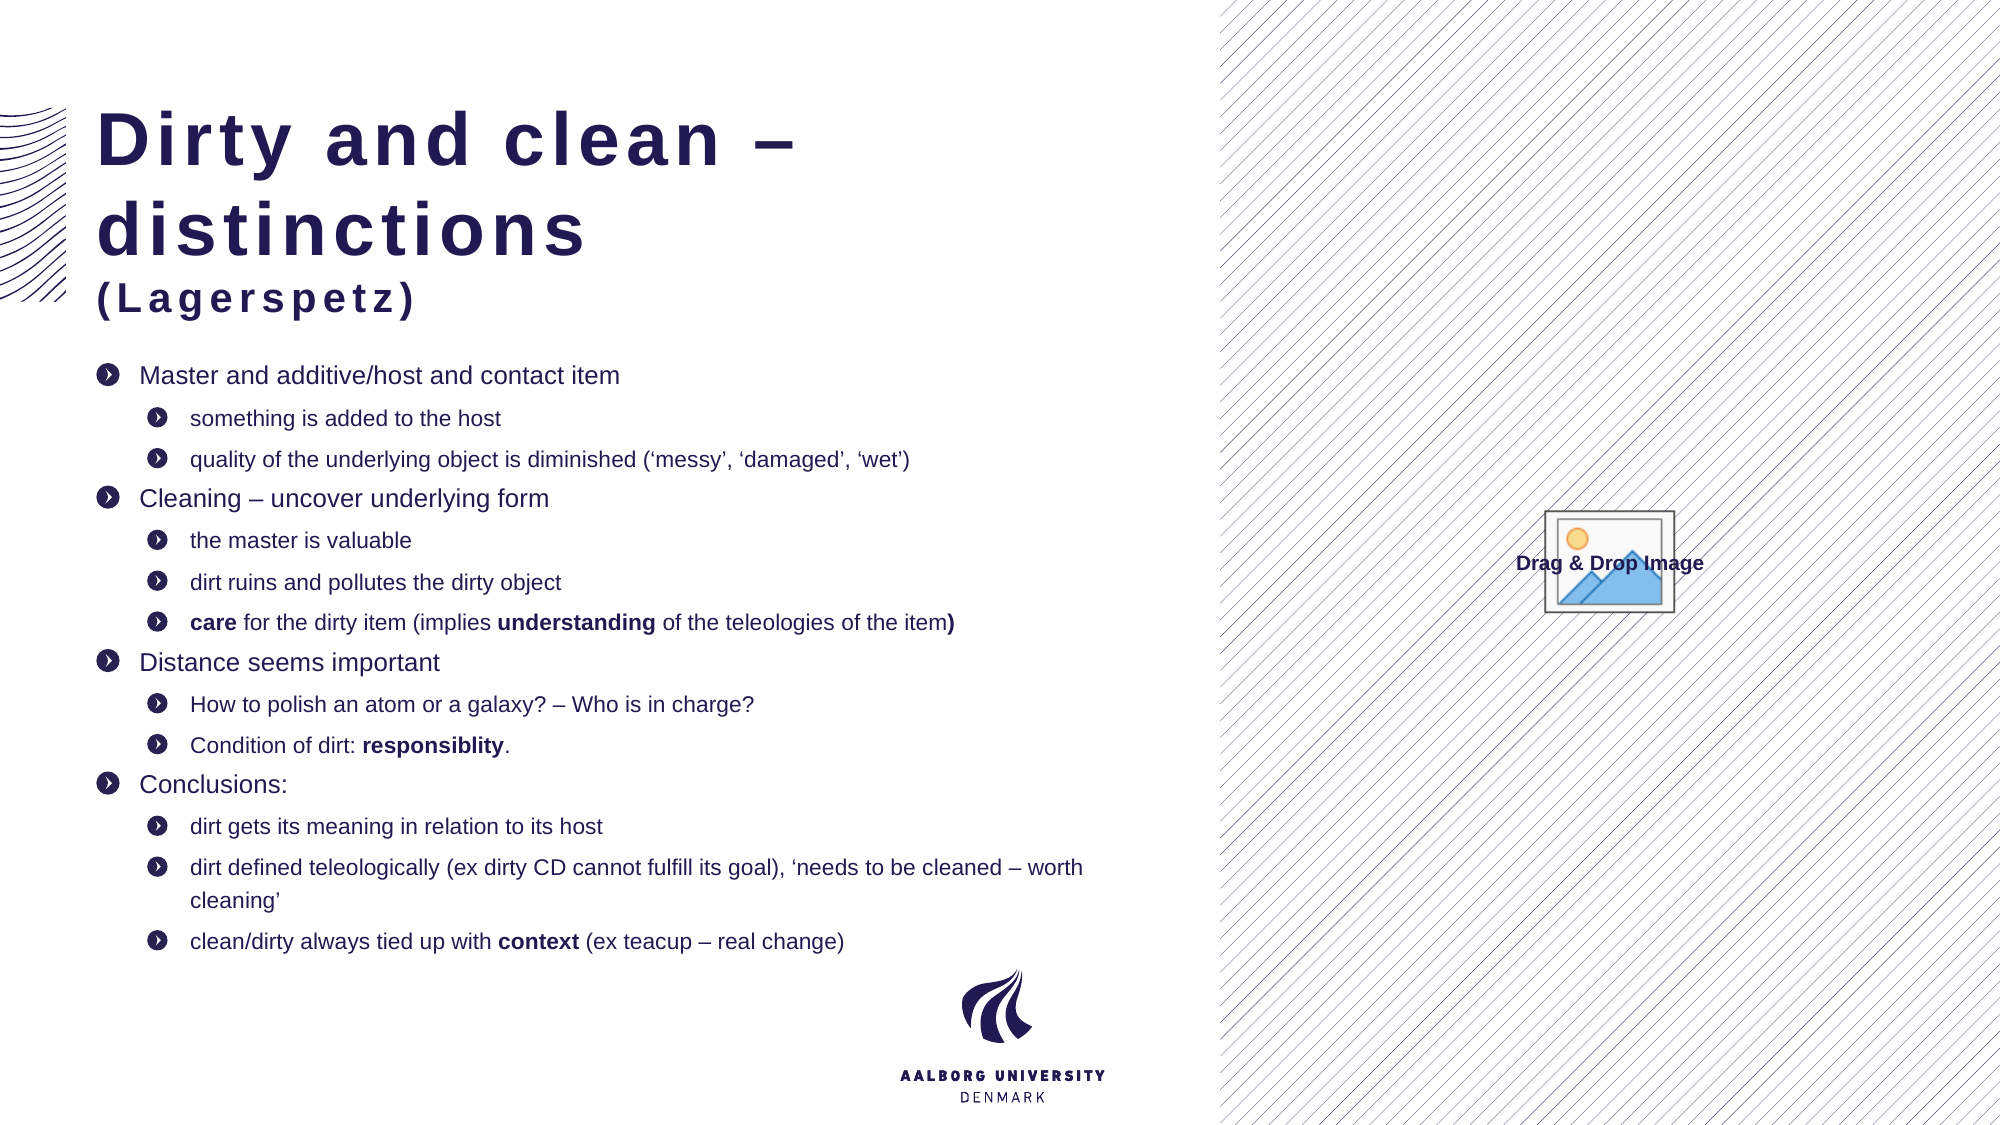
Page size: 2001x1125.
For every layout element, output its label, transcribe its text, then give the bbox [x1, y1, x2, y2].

list Master and additive/host and contact item something is added to the host quality of the underlying object is diminished (‘messy’, ‘damaged’, ‘wet’) Cleaning – uncover underlying form the master is valuable dirt ruins and pollutes the dirty object care for the dirty item (implies understanding of the teleologies of the item) Distance seems important How to polish an atom or a galaxy? – Who is in charge? Condition of dirt: responsiblity. Conclusions: dirt gets its meaning in relation to its host dirt defined teleologically (ex dirty CD cannot fulfill its goal), ‘needs to be cleaned – worth cleaning’ clean/dirty always tied up with context (ex teacup – real change) [96, 351, 1119, 968]
picture [1220, 0, 2000, 1125]
title Dirty and clean – distinctions (Lagerspetz) [96, 58, 833, 325]
